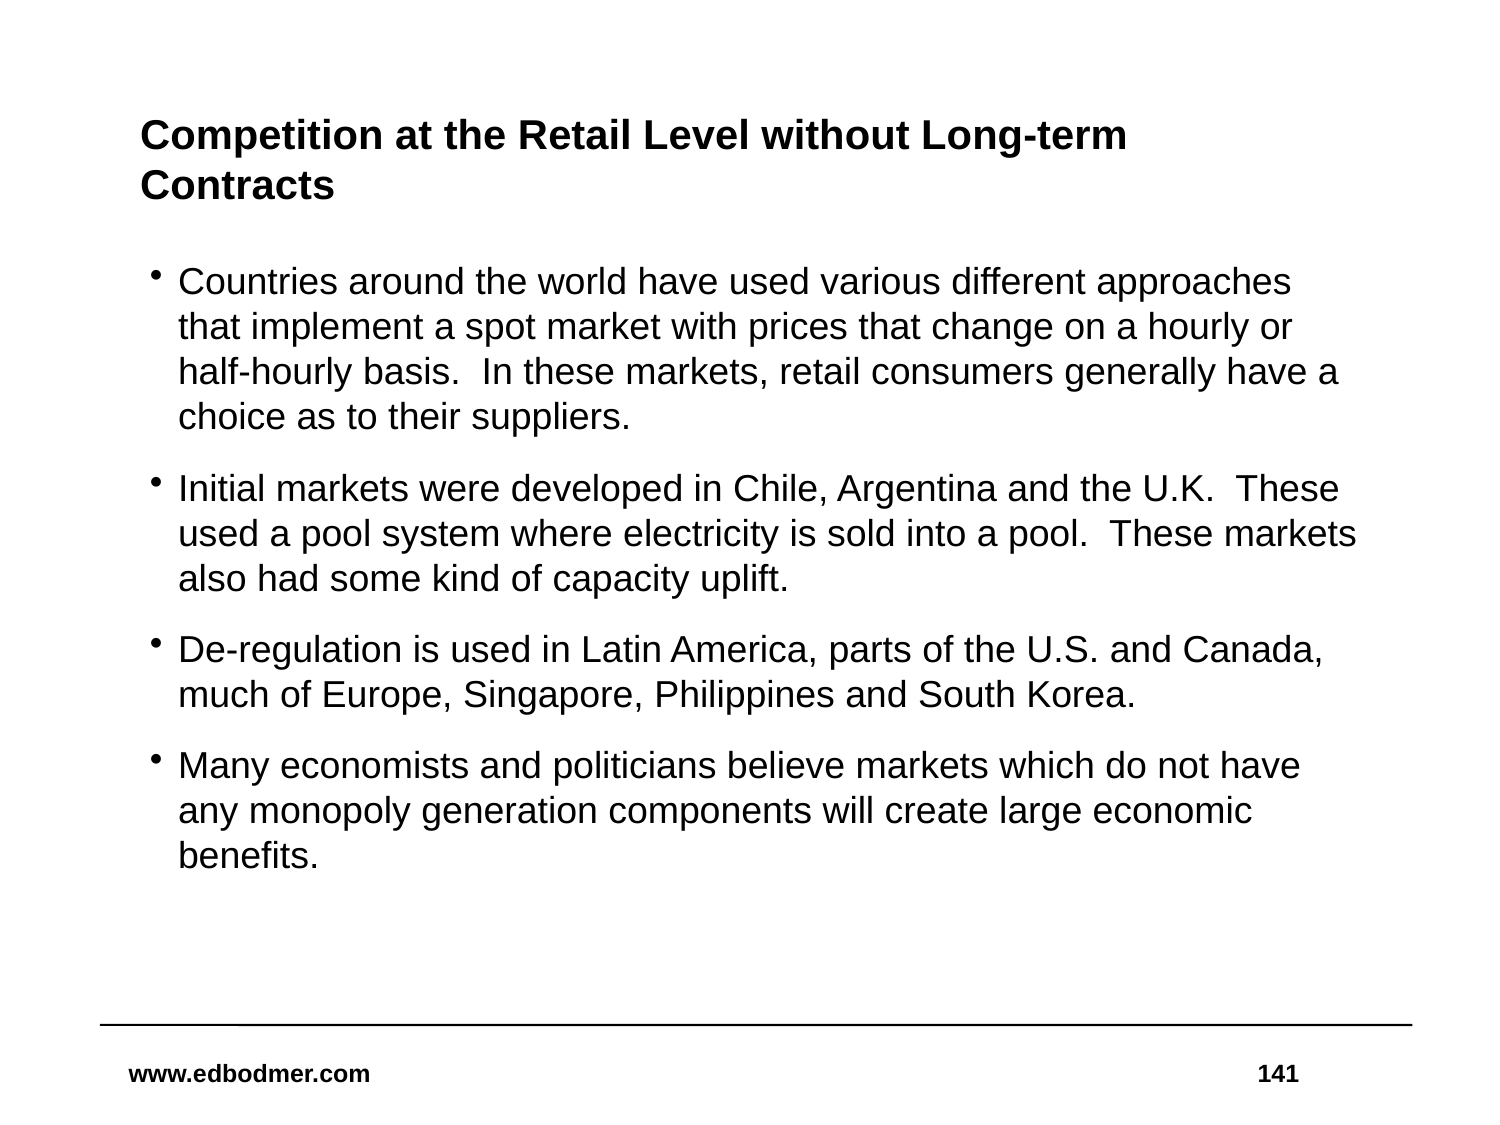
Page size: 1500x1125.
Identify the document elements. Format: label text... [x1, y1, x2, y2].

list Countries around the world have used various different approaches that implement a spot market with prices that change on a hourly or half-hourly basis. In these markets, retail consumers generally have a choice as to their suppliers. Initial markets were developed in Chile, Argentina and the U.K. These used a pool system where electricity is sold into a pool. These markets also had some kind of capacity uplift. De-regulation is used in Latin America, parts of the U.S. and Canada, much of Europe, Singapore, Philippines and South Korea. Many economists and politicians believe markets which do not have any monopoly generation components will create large economic benefits. [125, 249, 1375, 1000]
title Competition at the Retail Level without Long-term Contracts [125, 99, 1288, 225]
